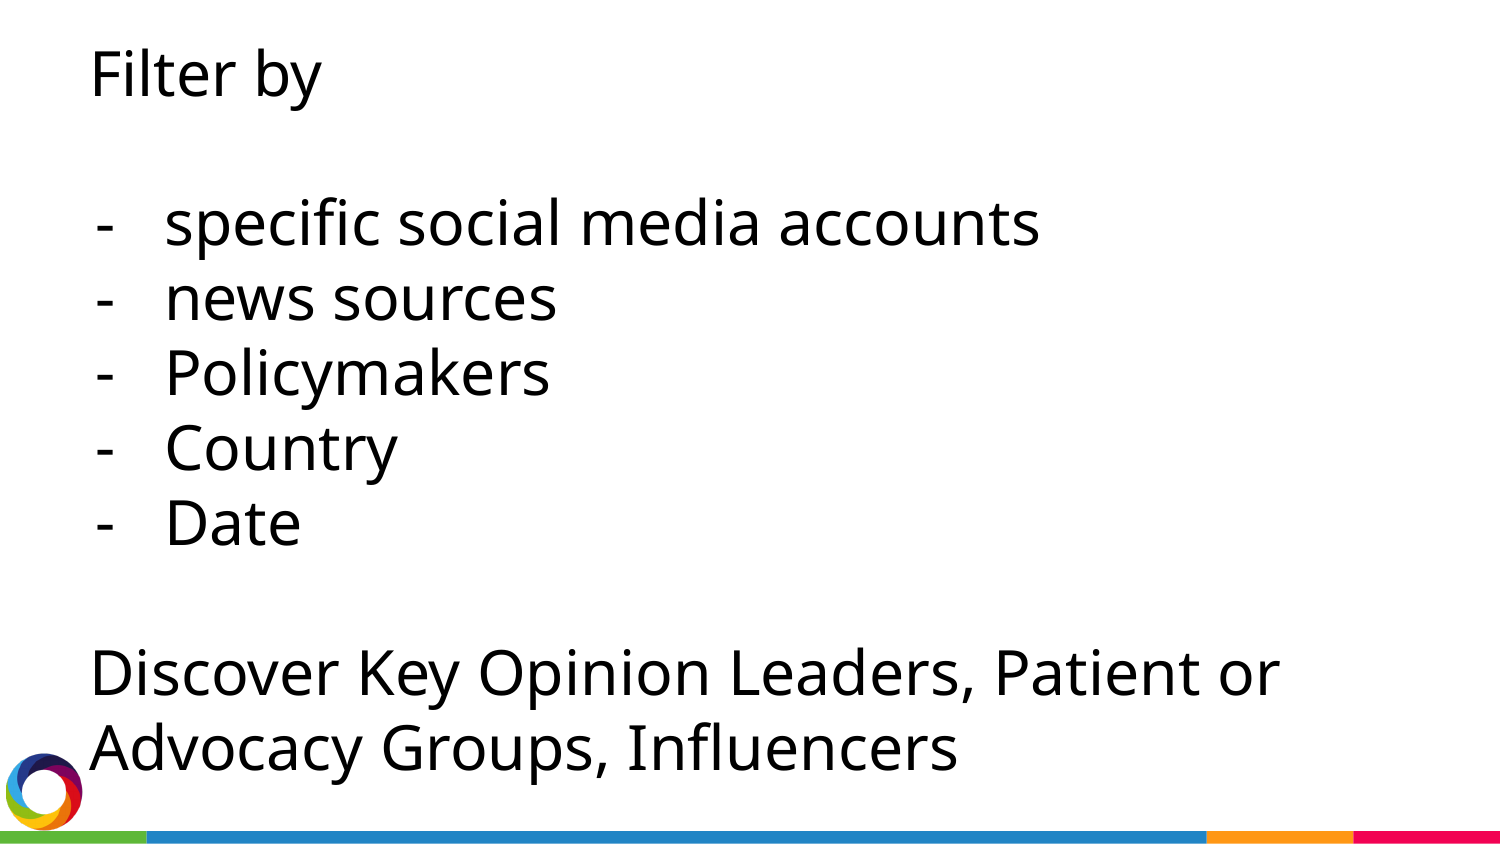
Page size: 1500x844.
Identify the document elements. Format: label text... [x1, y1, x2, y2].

picture [6, 753, 88, 831]
text_box Filter by specific social media accounts news sources Policymakers Country Date Discover Key Opinion Leaders, Patient or Advocacy Groups, Influencers [74, 18, 1426, 818]
